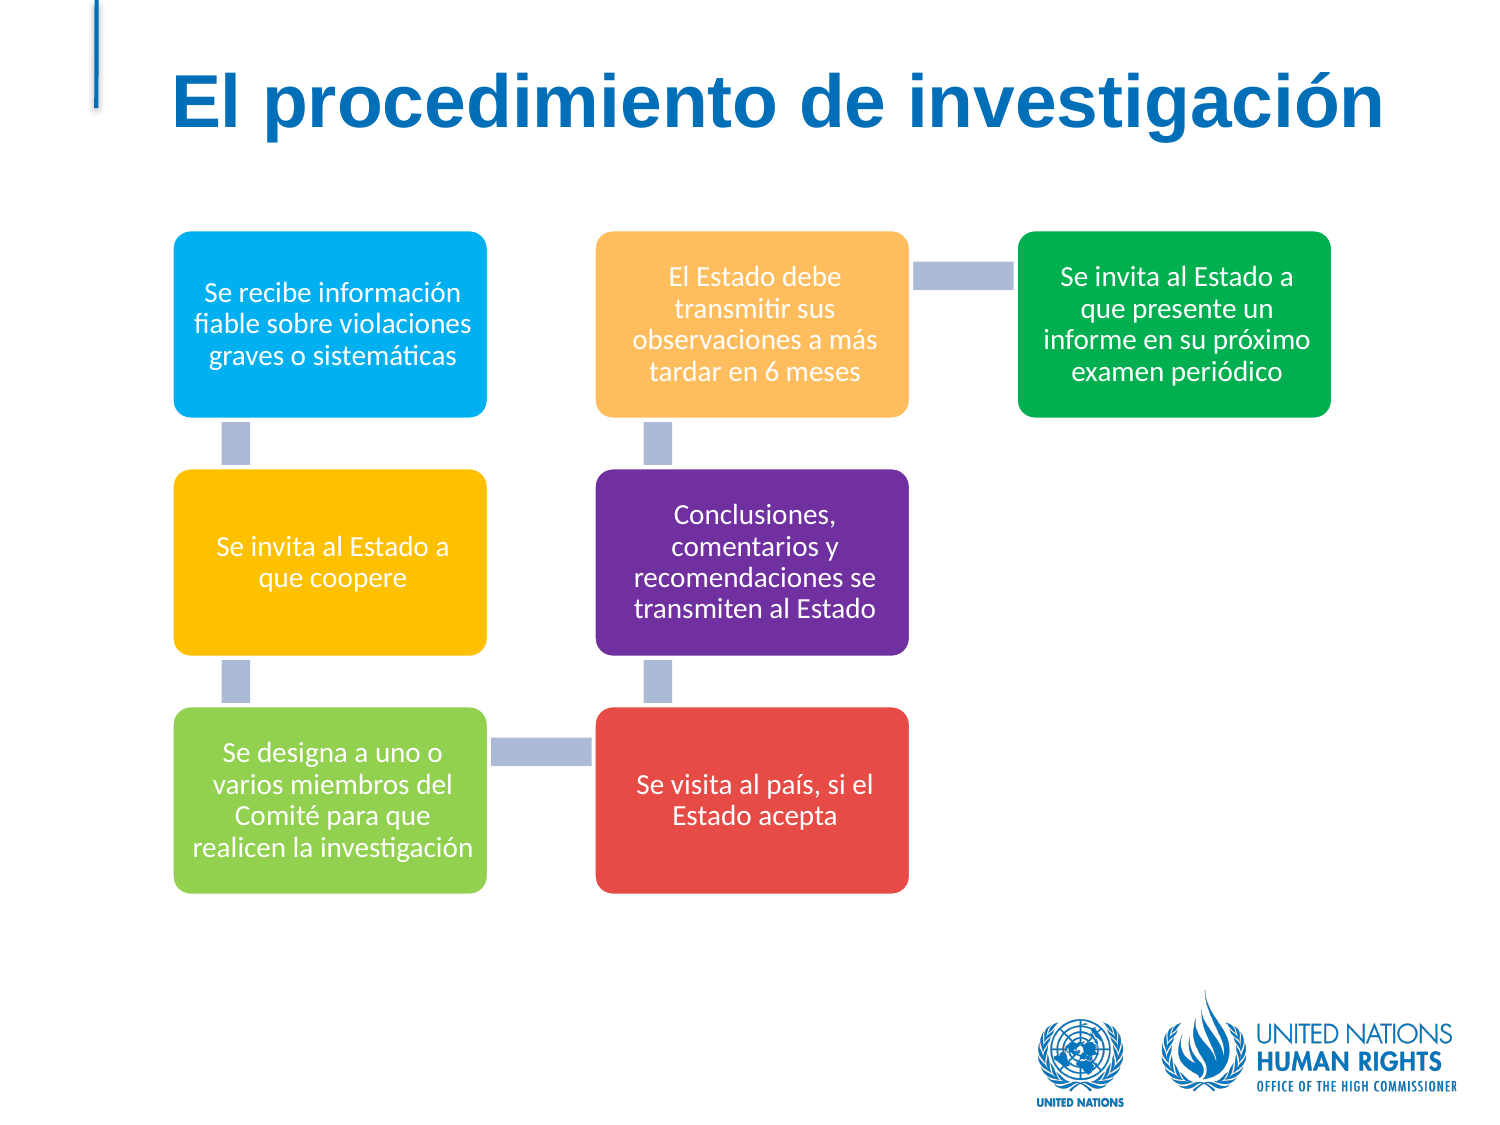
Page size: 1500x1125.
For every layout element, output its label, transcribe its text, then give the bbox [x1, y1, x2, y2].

title El procedimiento de investigación [121, 45, 1437, 223]
picture [1037, 990, 1457, 1107]
text_box [68, 223, 1437, 1008]
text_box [85, 228, 1420, 897]
